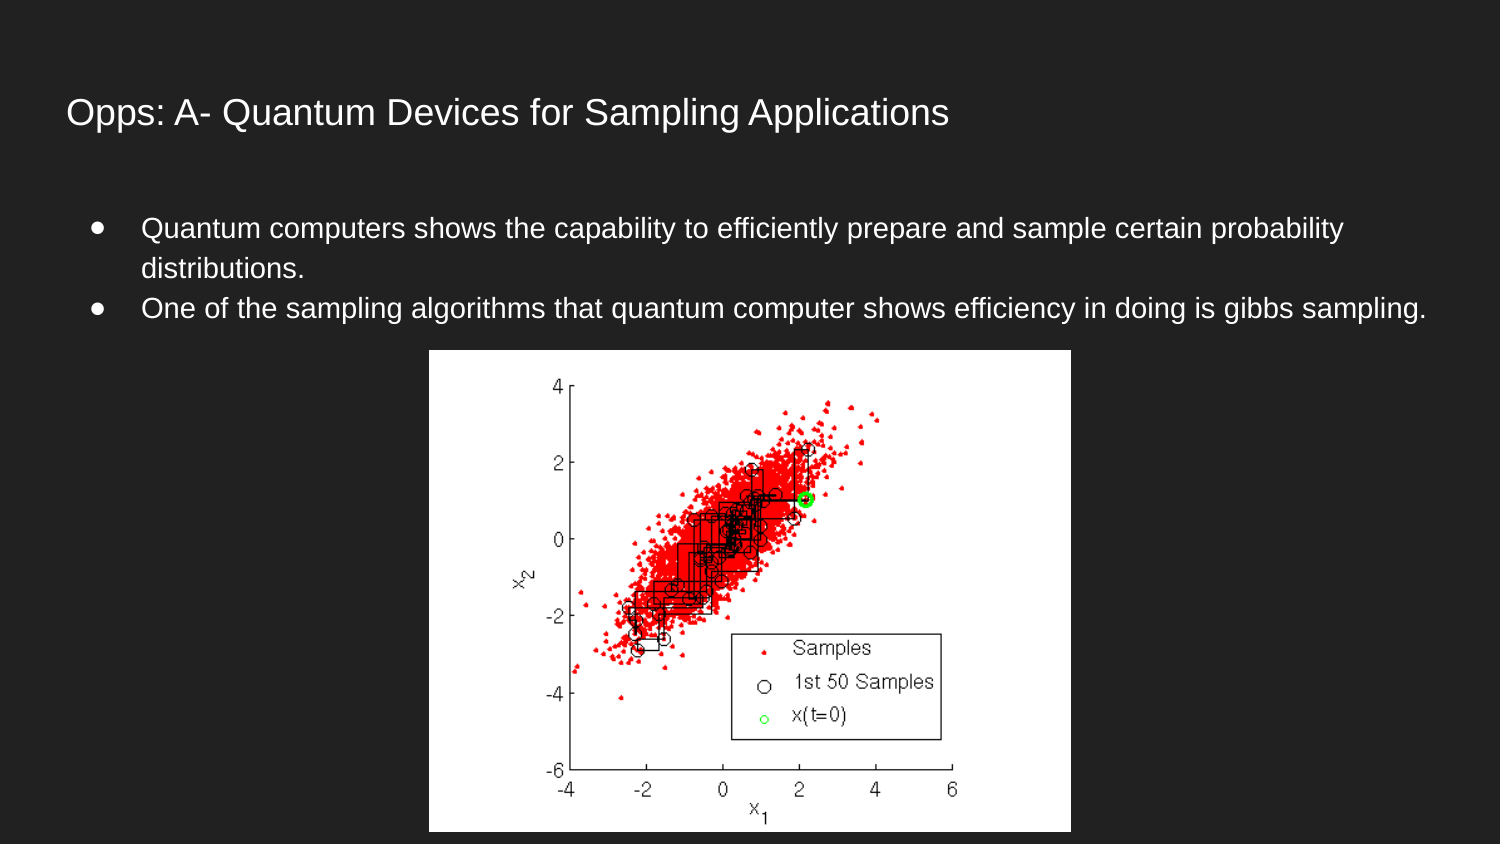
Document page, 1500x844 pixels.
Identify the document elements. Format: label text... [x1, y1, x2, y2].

title Opps: A- Quantum Devices for Sampling Applications [51, 72, 1449, 167]
picture [429, 350, 1071, 832]
list Quantum computers shows the capability to efficiently prepare and sample certain probability distributions. One of the sampling algorithms that quantum computer shows efficiency in doing is gibbs sampling. [51, 189, 1449, 750]
